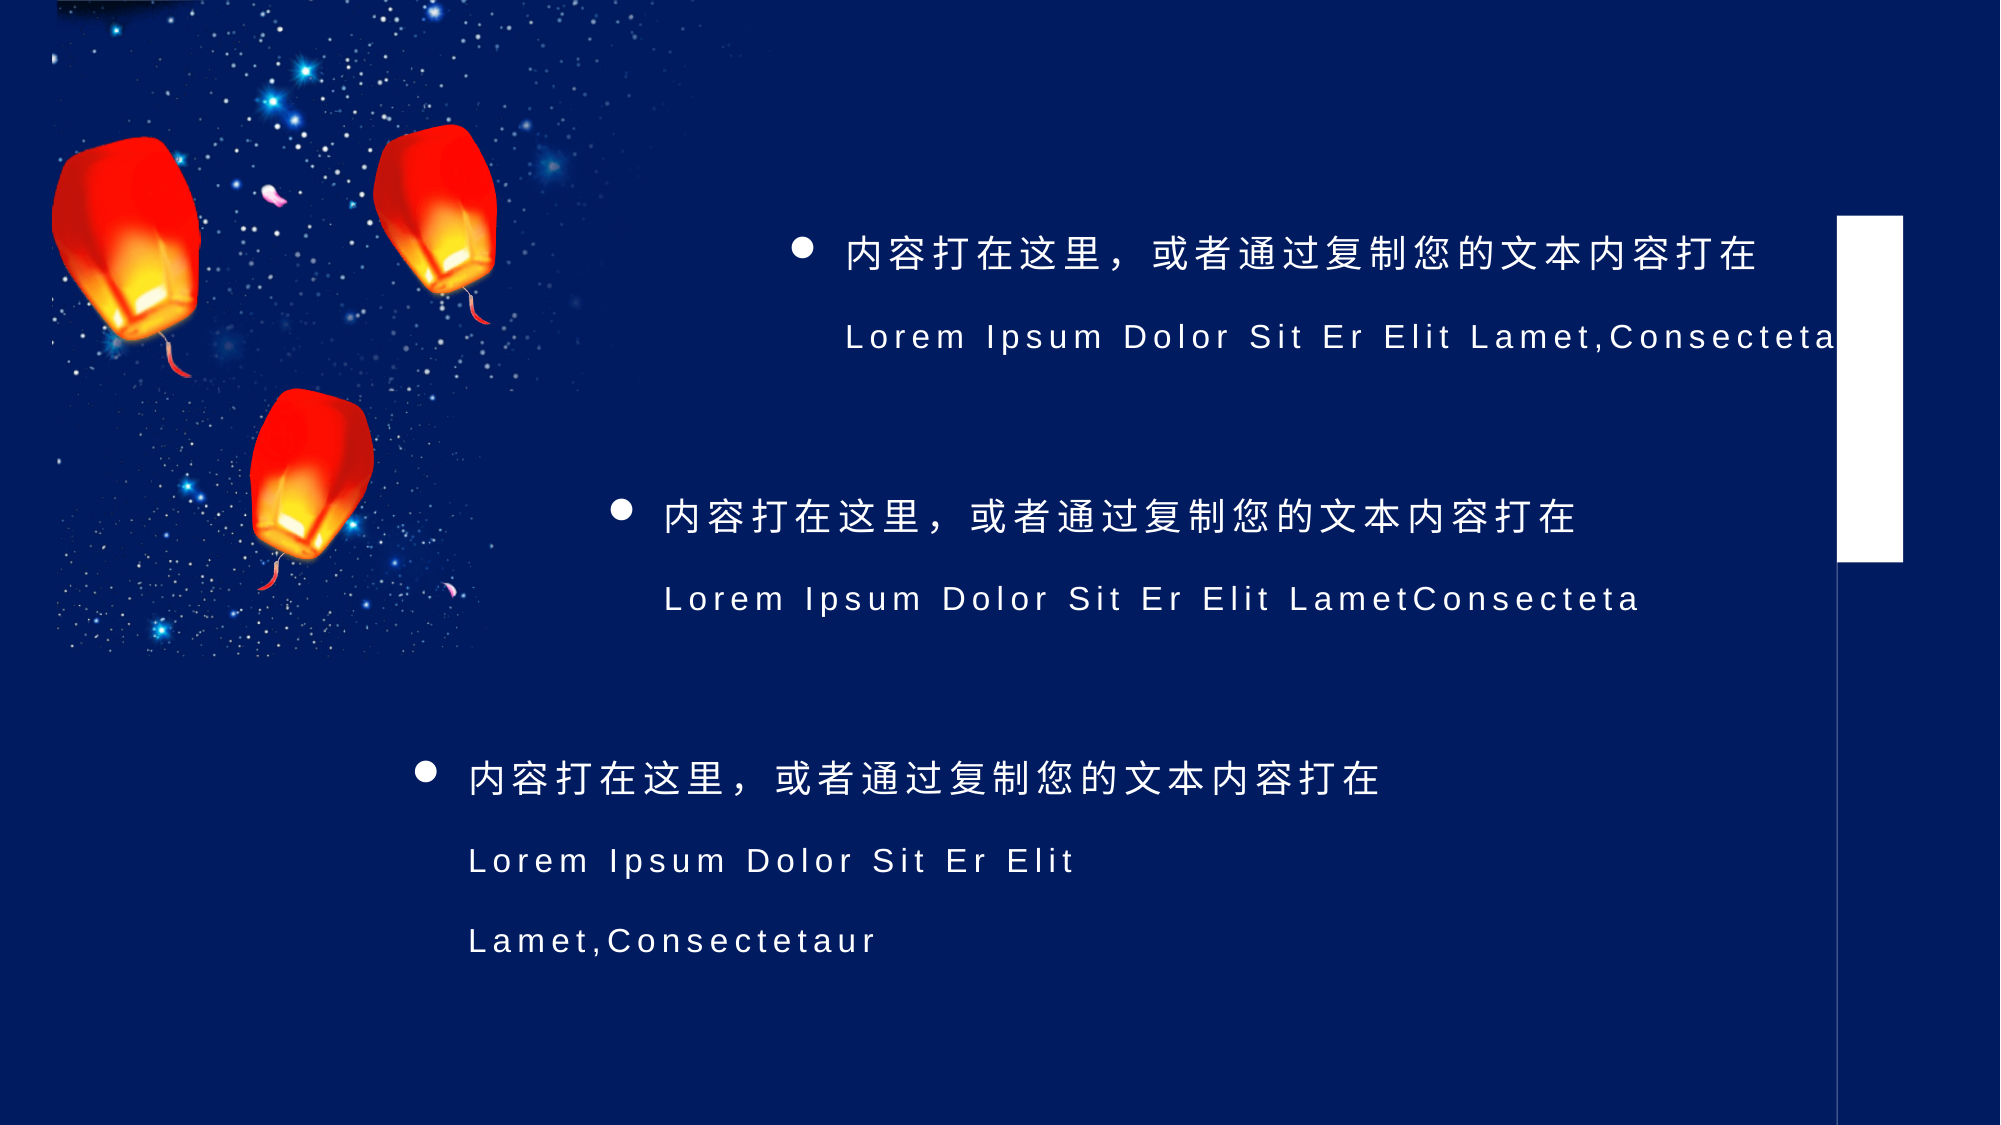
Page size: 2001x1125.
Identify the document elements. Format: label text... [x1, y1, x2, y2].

picture [0, 0, 1523, 1125]
text_box [1838, 215, 1904, 563]
text_box 内容打在这里，或者通过复制您的文本内容打在Lorem Ipsum Dolor Sit Er Elit Lamet,Consectetaur [1300, 699, 1484, 950]
text_box 内容打在这里，或者通过复制您的文本内容打在Lorem Ipsum Dolor Sit Er Elit Lamet,Consecteta [1300, 175, 1865, 426]
text_box 内容打在这里，或者通过复制您的文本内容打在Lorem Ipsum Dolor Sit Er Elit LametConsecteta [1300, 437, 1710, 688]
